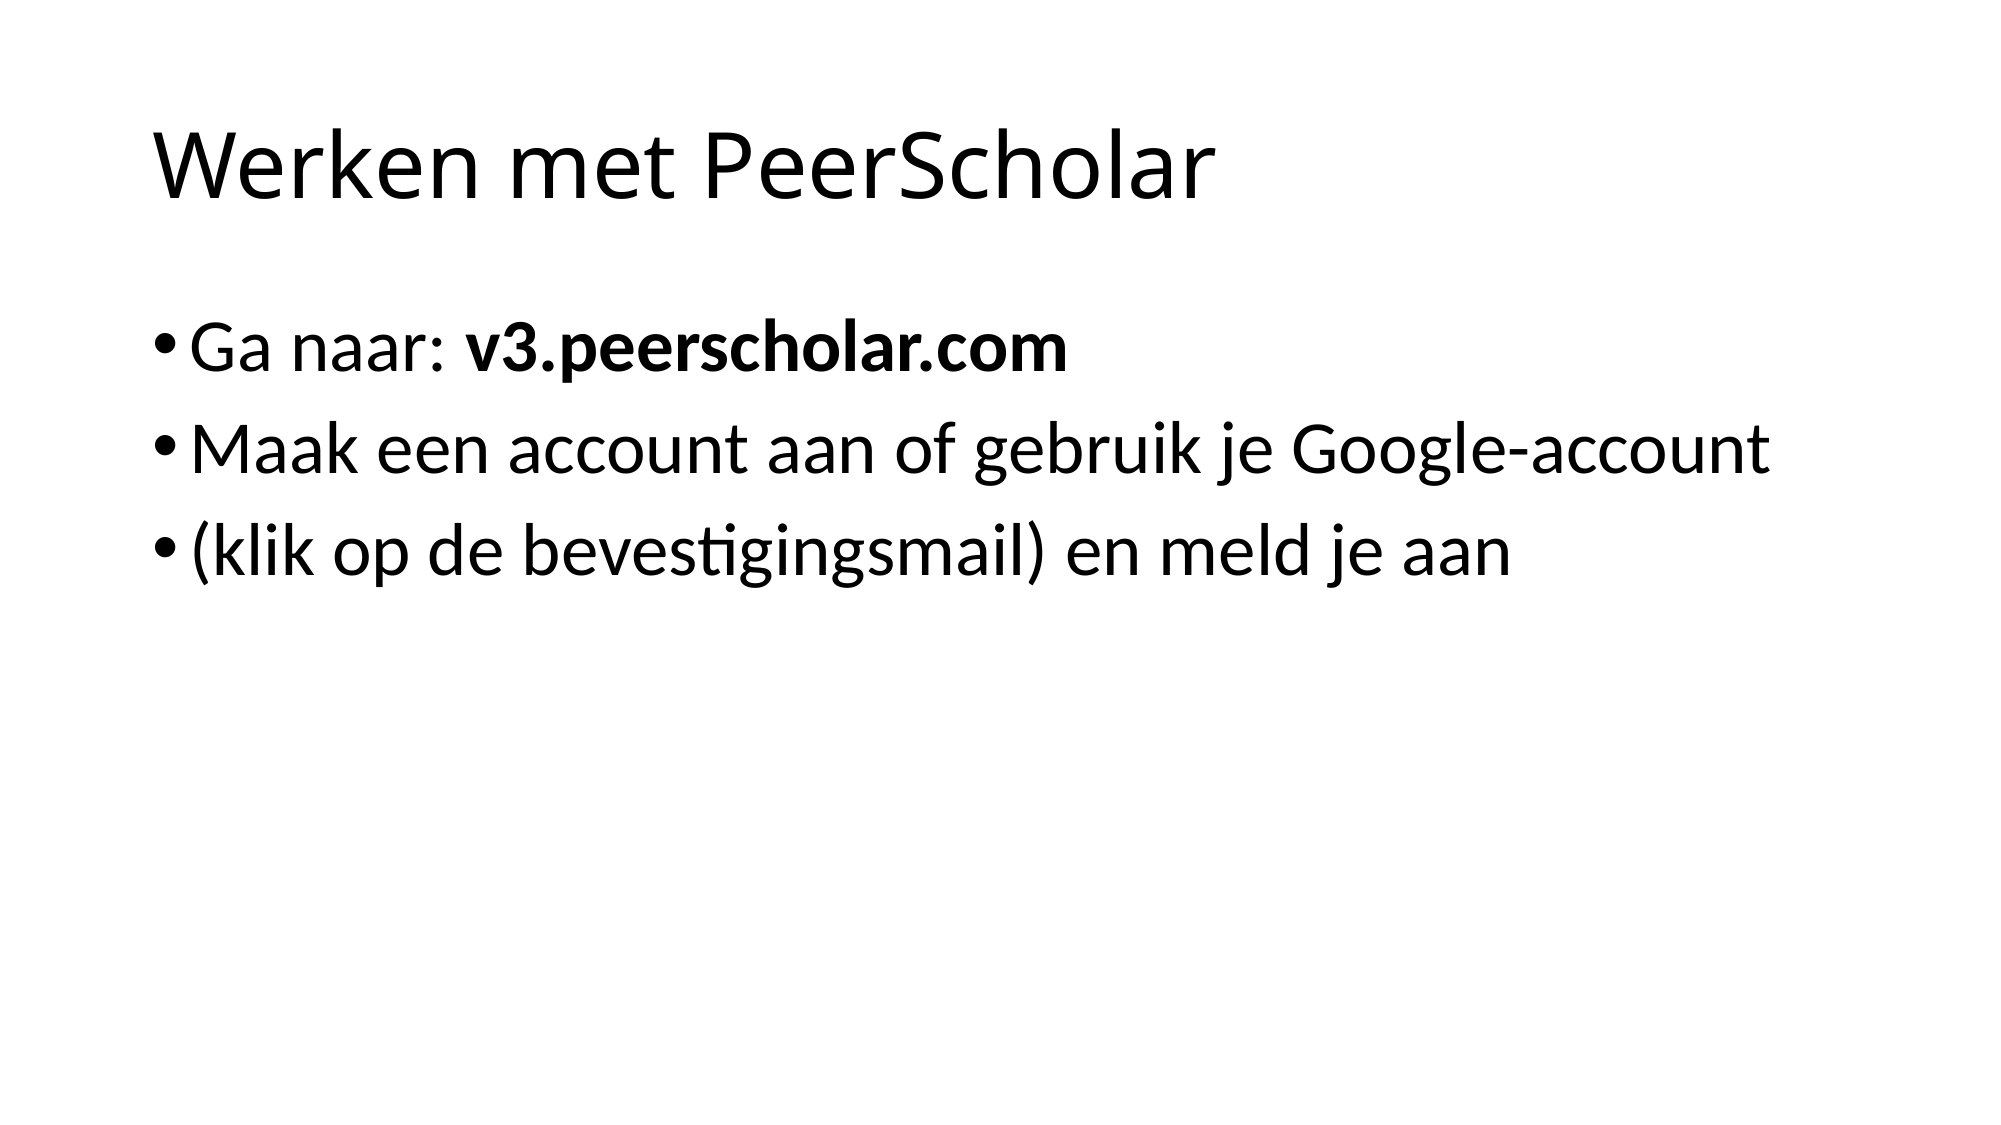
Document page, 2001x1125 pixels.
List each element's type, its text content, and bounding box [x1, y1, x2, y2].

title Werken met PeerScholar [137, 59, 1863, 278]
list Ga naar: v3.peerscholar.com Maak een account aan of gebruik je Google-account (klik op de bevestigingsmail) en meld je aan [137, 299, 1863, 1014]
